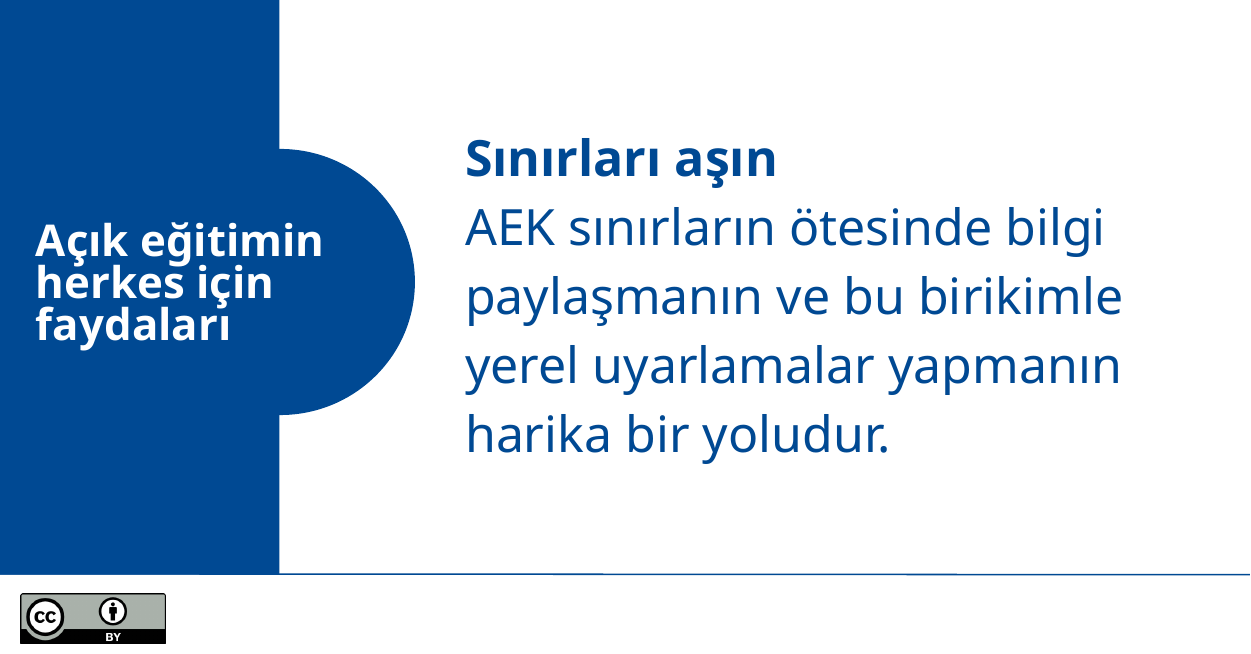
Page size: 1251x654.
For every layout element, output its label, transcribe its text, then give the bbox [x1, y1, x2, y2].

picture [20, 592, 166, 645]
text_box Açık eğitimin herkes için faydaları [20, 207, 369, 364]
text_box [169, 148, 415, 416]
text_box Sınırları aşın AEK sınırların ötesinde bilgi paylaşmanın ve bu birikimle yerel uyarlamalar yapmanın harika bir yoludur. [449, 102, 1219, 478]
text_box [0, 0, 280, 573]
text_box [0, 582, 1250, 654]
